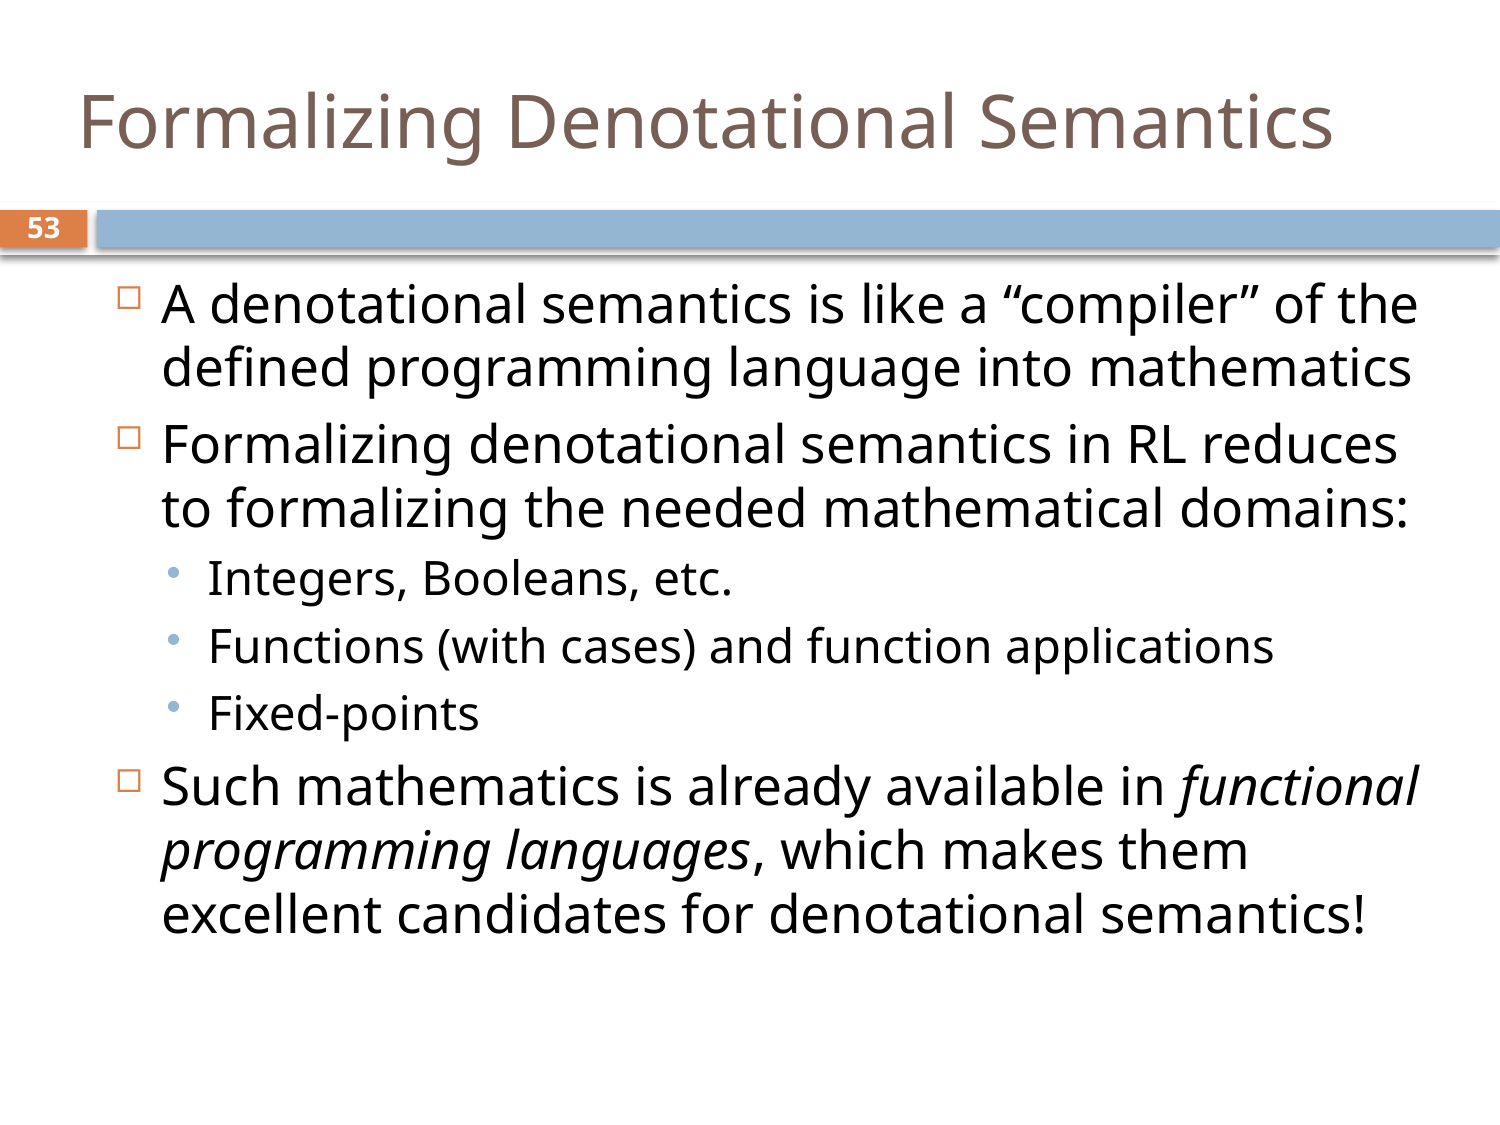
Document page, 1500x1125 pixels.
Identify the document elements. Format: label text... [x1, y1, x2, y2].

slide_number 53 [0, 208, 88, 249]
list A denotational semantics is like a “compiler” of the defined programming language into mathematics Formalizing denotational semantics in RL reduces to formalizing the needed mathematical domains: Integers, Booleans, etc. Functions (with cases) and function applications Fixed-points Such mathematics is already available in functional programming languages, which makes them excellent candidates for denotational semantics! [100, 262, 1438, 1000]
title Formalizing Denotational Semantics [62, 37, 1463, 200]
